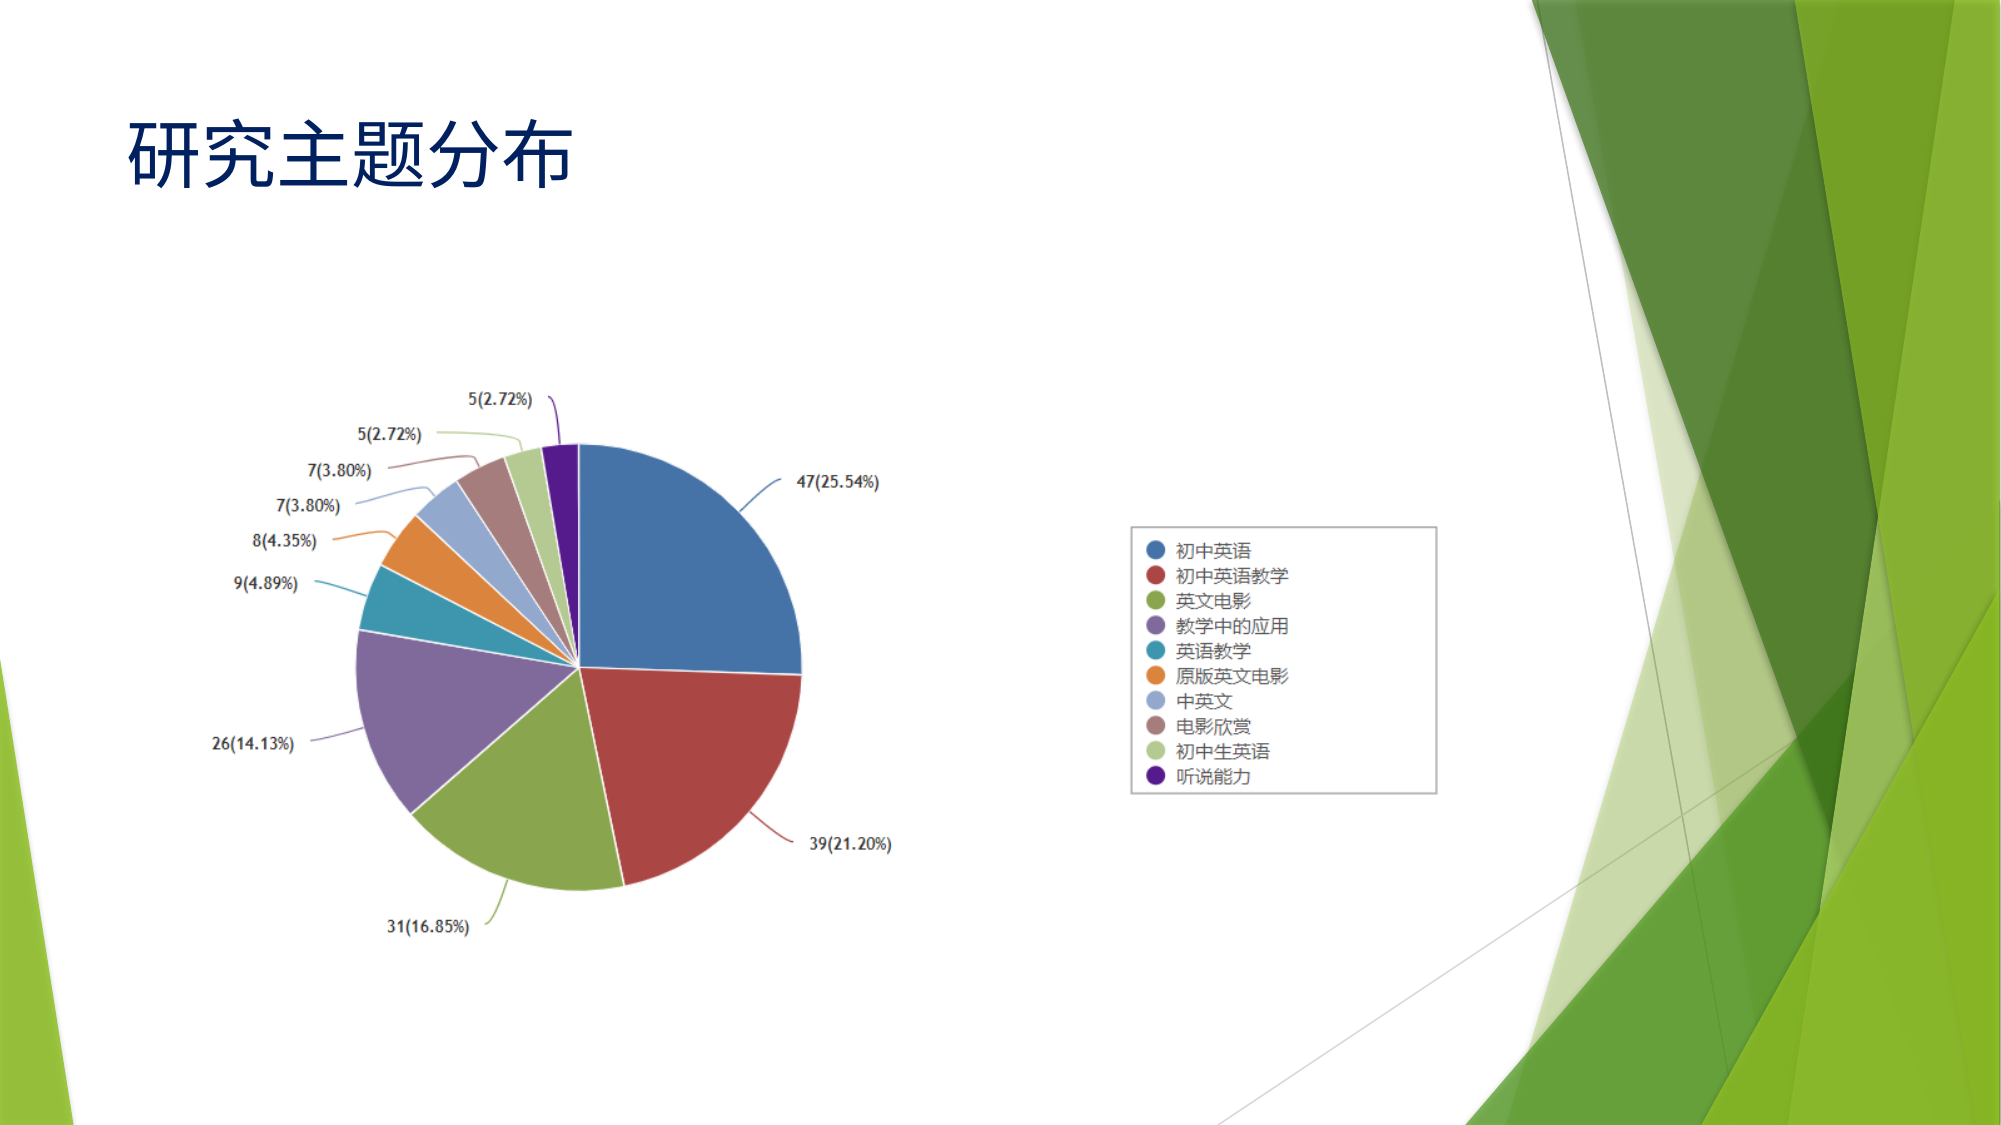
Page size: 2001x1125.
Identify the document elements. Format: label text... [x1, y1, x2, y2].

title 研究主题分布 [111, 99, 1522, 317]
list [184, 390, 1448, 956]
